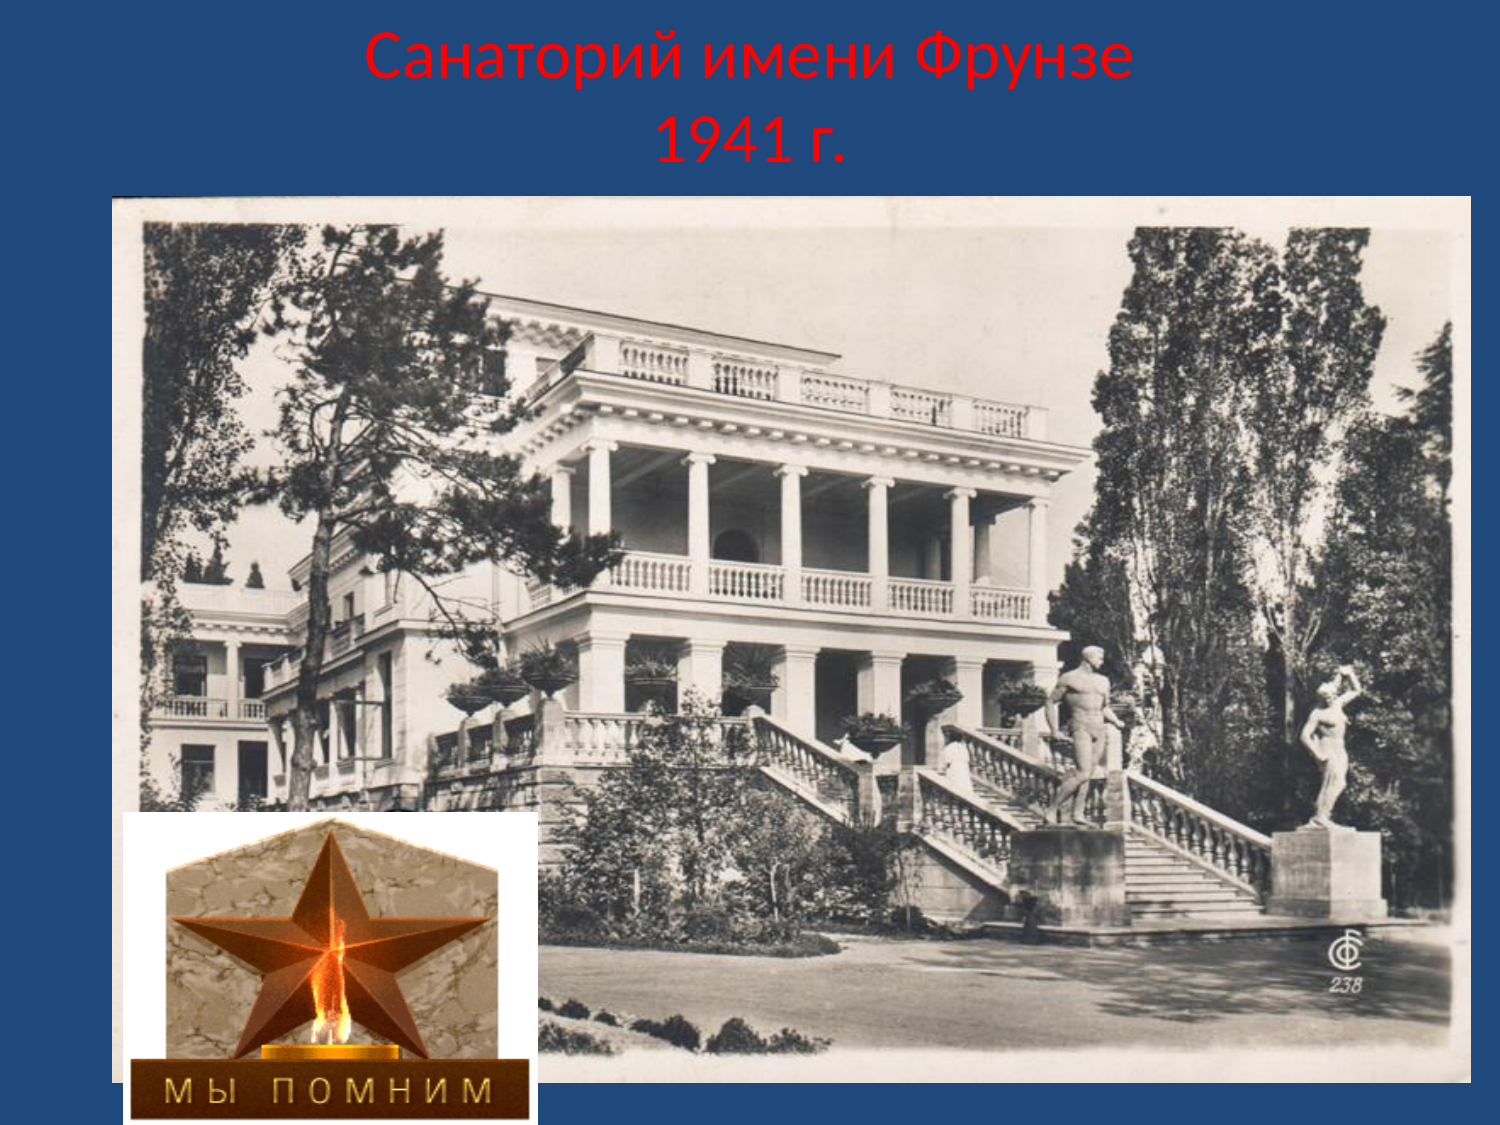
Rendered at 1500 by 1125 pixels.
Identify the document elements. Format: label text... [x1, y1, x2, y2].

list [111, 195, 1471, 1083]
picture [123, 812, 538, 1125]
title Санаторий имени Фрунзе 1941 г. [75, 0, 1425, 185]
